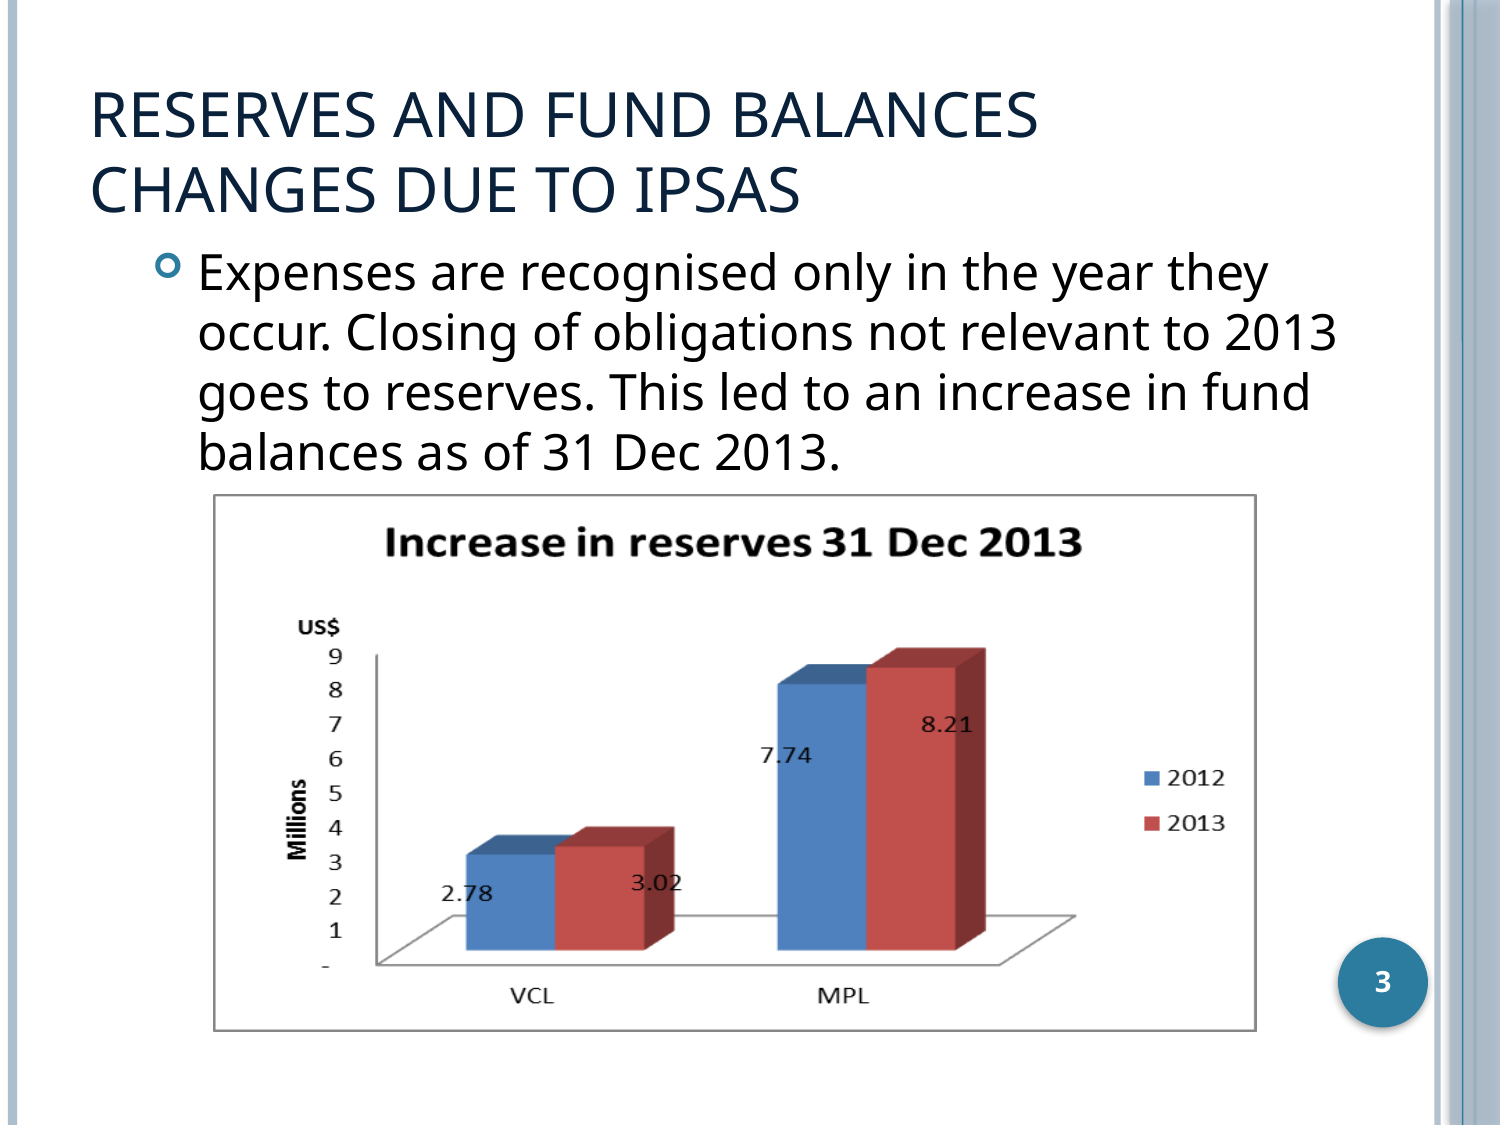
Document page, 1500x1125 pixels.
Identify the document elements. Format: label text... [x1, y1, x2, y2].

picture [213, 494, 1258, 1033]
slide_number 3 [1333, 940, 1434, 1027]
list Expenses are recognised only in the year they occur. Closing of obligations not relevant to 2013 goes to reserves. This led to an increase in fund balances as of 31 Dec 2013. [137, 232, 1363, 1032]
title Reserves and Fund Balances Changes due to IPSAS [75, 45, 1300, 233]
